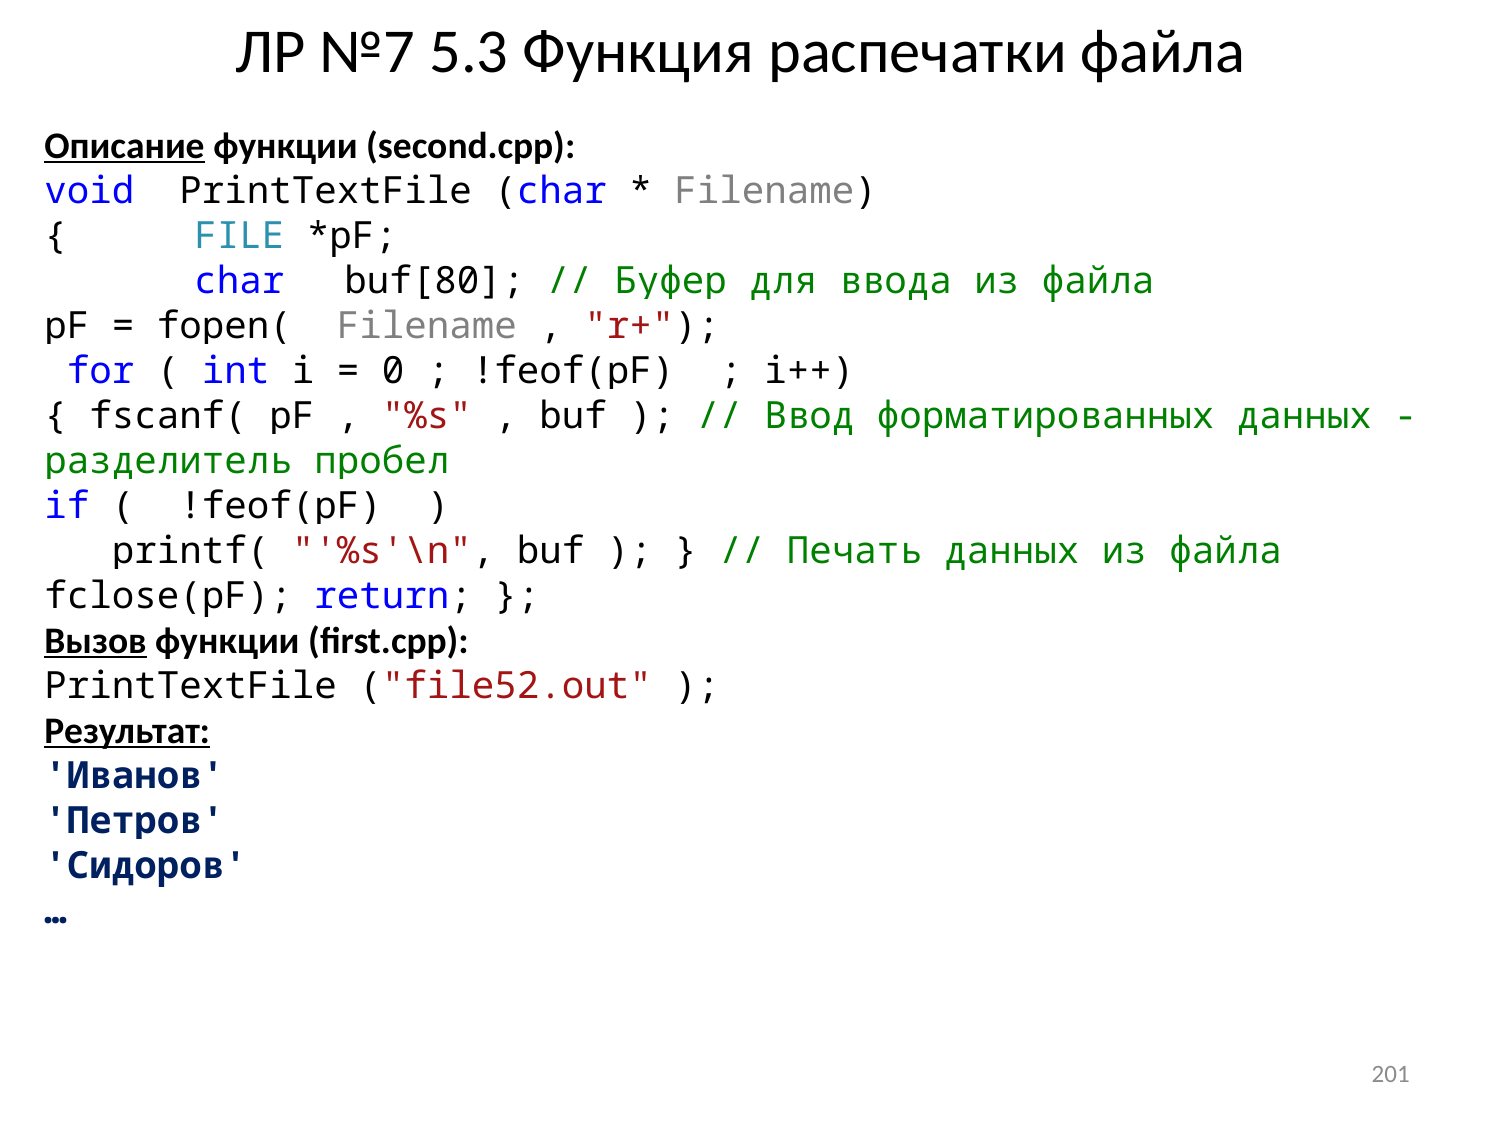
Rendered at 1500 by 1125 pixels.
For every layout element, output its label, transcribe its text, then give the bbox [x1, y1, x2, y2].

title ЛР №7 5.3 Функция распечатки файла [156, 0, 1326, 95]
slide_number 201 [1074, 1042, 1425, 1103]
text_box Описание функции (second.cpp): void PrintTextFile (char * Filename) { FILE *pF; char buf[80]; // Буфер для ввода из файла pF = fopen( Filename , "r+"); for ( int i = 0 ; !feof(pF) ; i++) { fscanf( pF , "%s" , buf ); // Ввод форматированных данных - разделитель пробел if ( !feof(pF) ) printf( "'%s'\n", buf ); } // Печать данных из файла fclose(pF); return; }; Вызов функции (first.cpp): PrintTextFile ("file52.out" ); Результат: 'Иванов' 'Петров' 'Сидоров' … [29, 113, 1453, 953]
